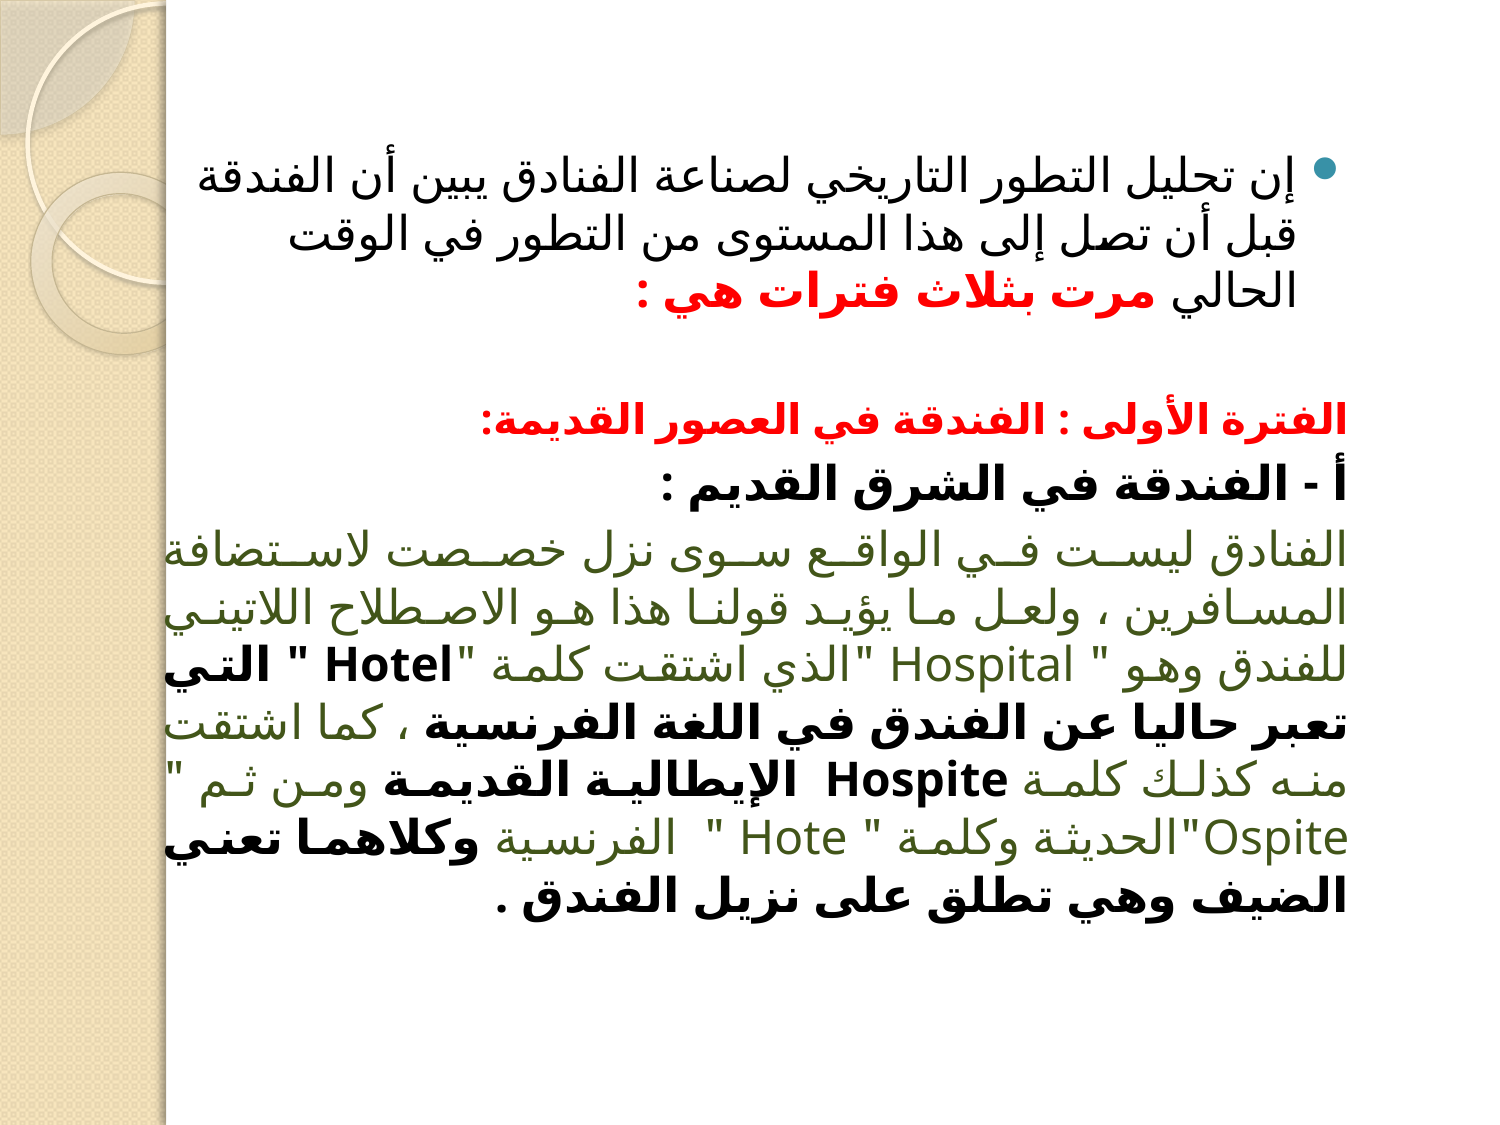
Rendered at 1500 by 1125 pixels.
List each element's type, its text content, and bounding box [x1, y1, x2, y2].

list إن تحليل التطور التاريخي لصناعة الفنادق يبين أن الفندقة قبل أن تصل إلى هذا المستوى من التطور في الوقت الحالي مرت بثلاث فترات هي : الفترة الأولى : الفندقة في العصور القديمة: أ - الفندقة في الشرق القديم : الفنادق ليست في الواقع سوى نزل خصصت لاستضافة المسافرين ، ولعل ما يؤيد قولنا هذا هو الاصطلاح اللاتيني للفندق وهو " Hospital "الذي اشتقت كلمة "Hotel " التي تعبر حاليا عن الفندق في اللغة الفرنسية ، كما اشتقت منه كذلك كلمة Hospite الإيطالية القديمة ومن ثم " Ospite"الحديثة وكلمة " Hote " الفرنسية وكلاهما تعني الضيف وهي تطلق على نزيل الفندق . [147, 137, 1365, 939]
